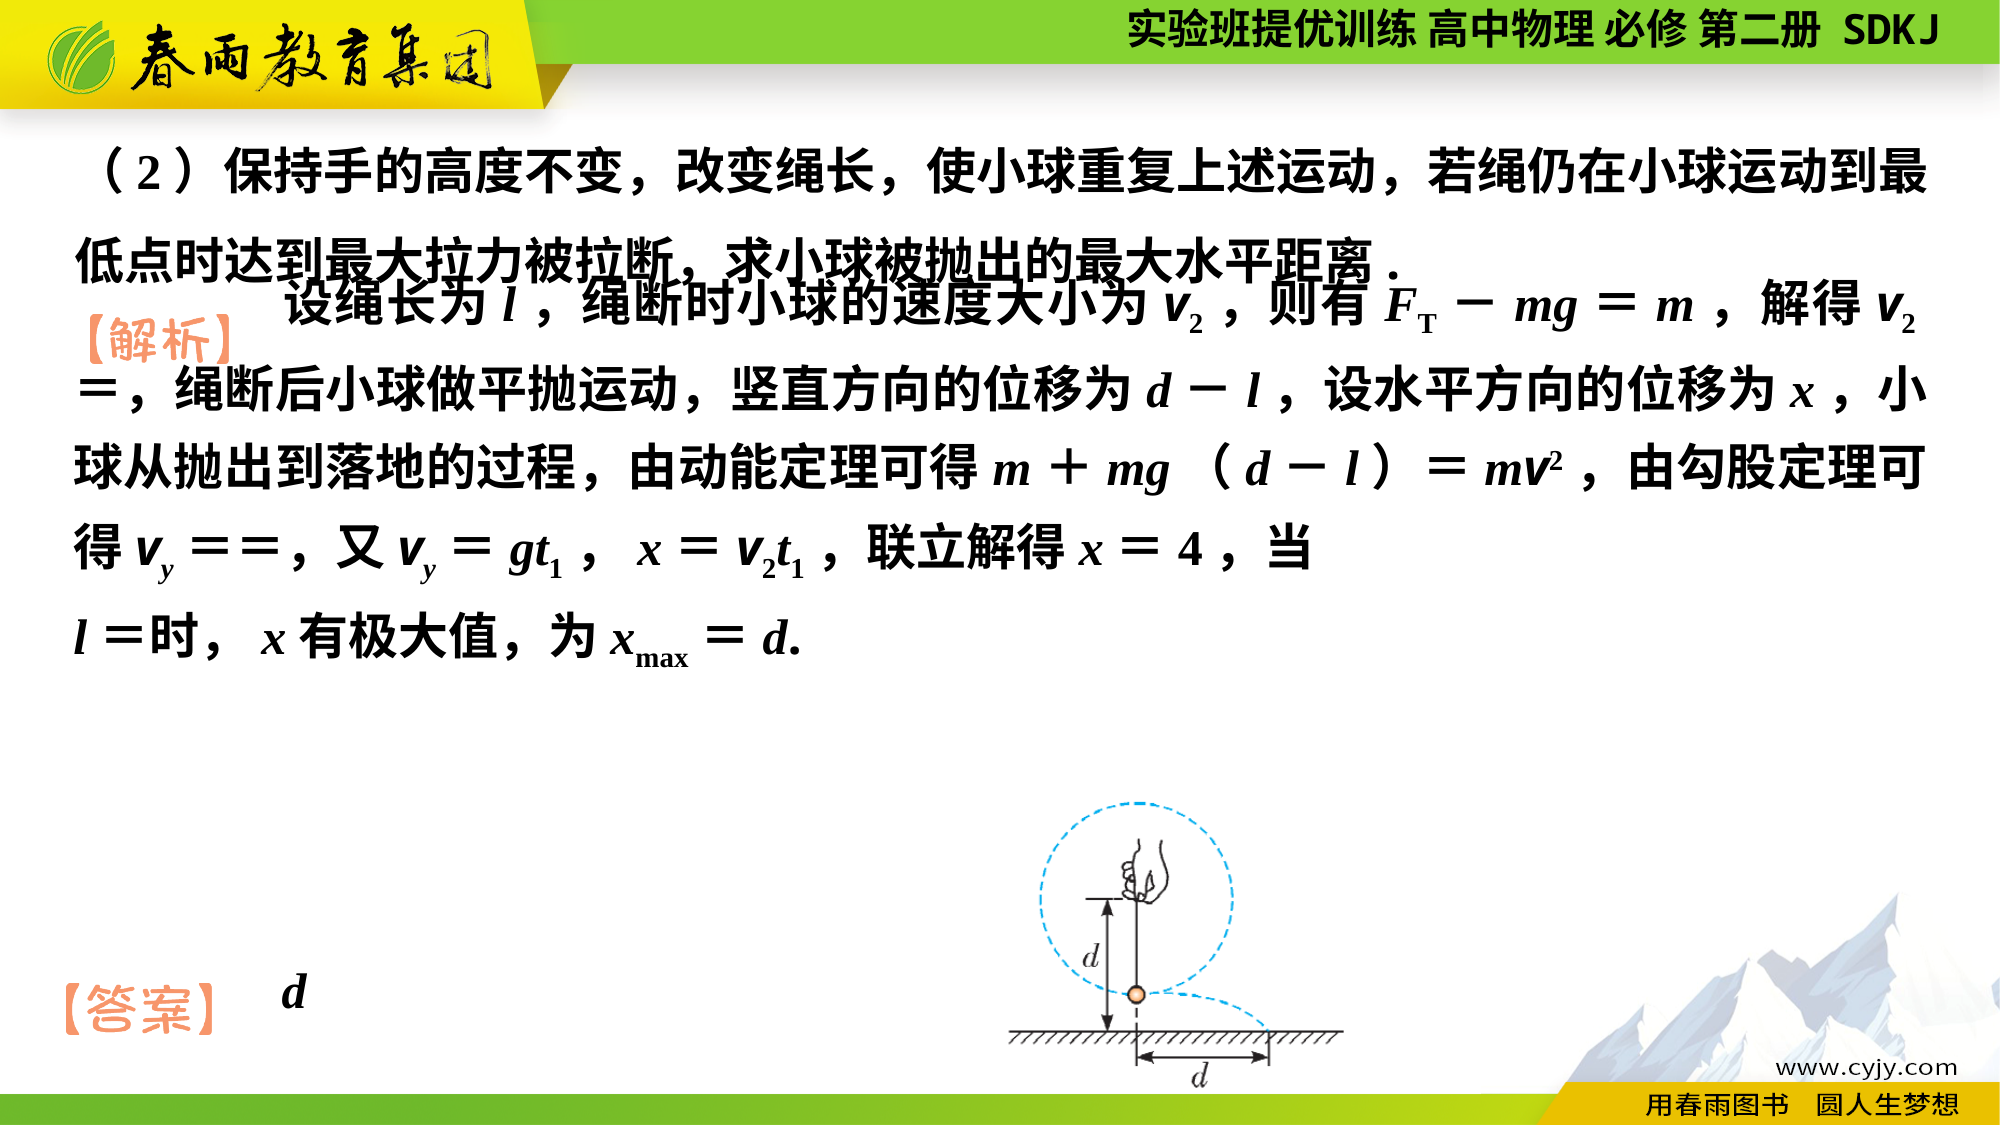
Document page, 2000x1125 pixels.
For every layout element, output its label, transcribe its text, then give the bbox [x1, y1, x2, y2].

picture [0, 0, 2000, 1125]
list （2）保持手的高度不变，改变绳长，使小球重复上述运动，若绳仍在小球运动到最低点时达到最大拉力被拉断，求小球被抛出的最大水平距离. [59, 101, 1944, 288]
